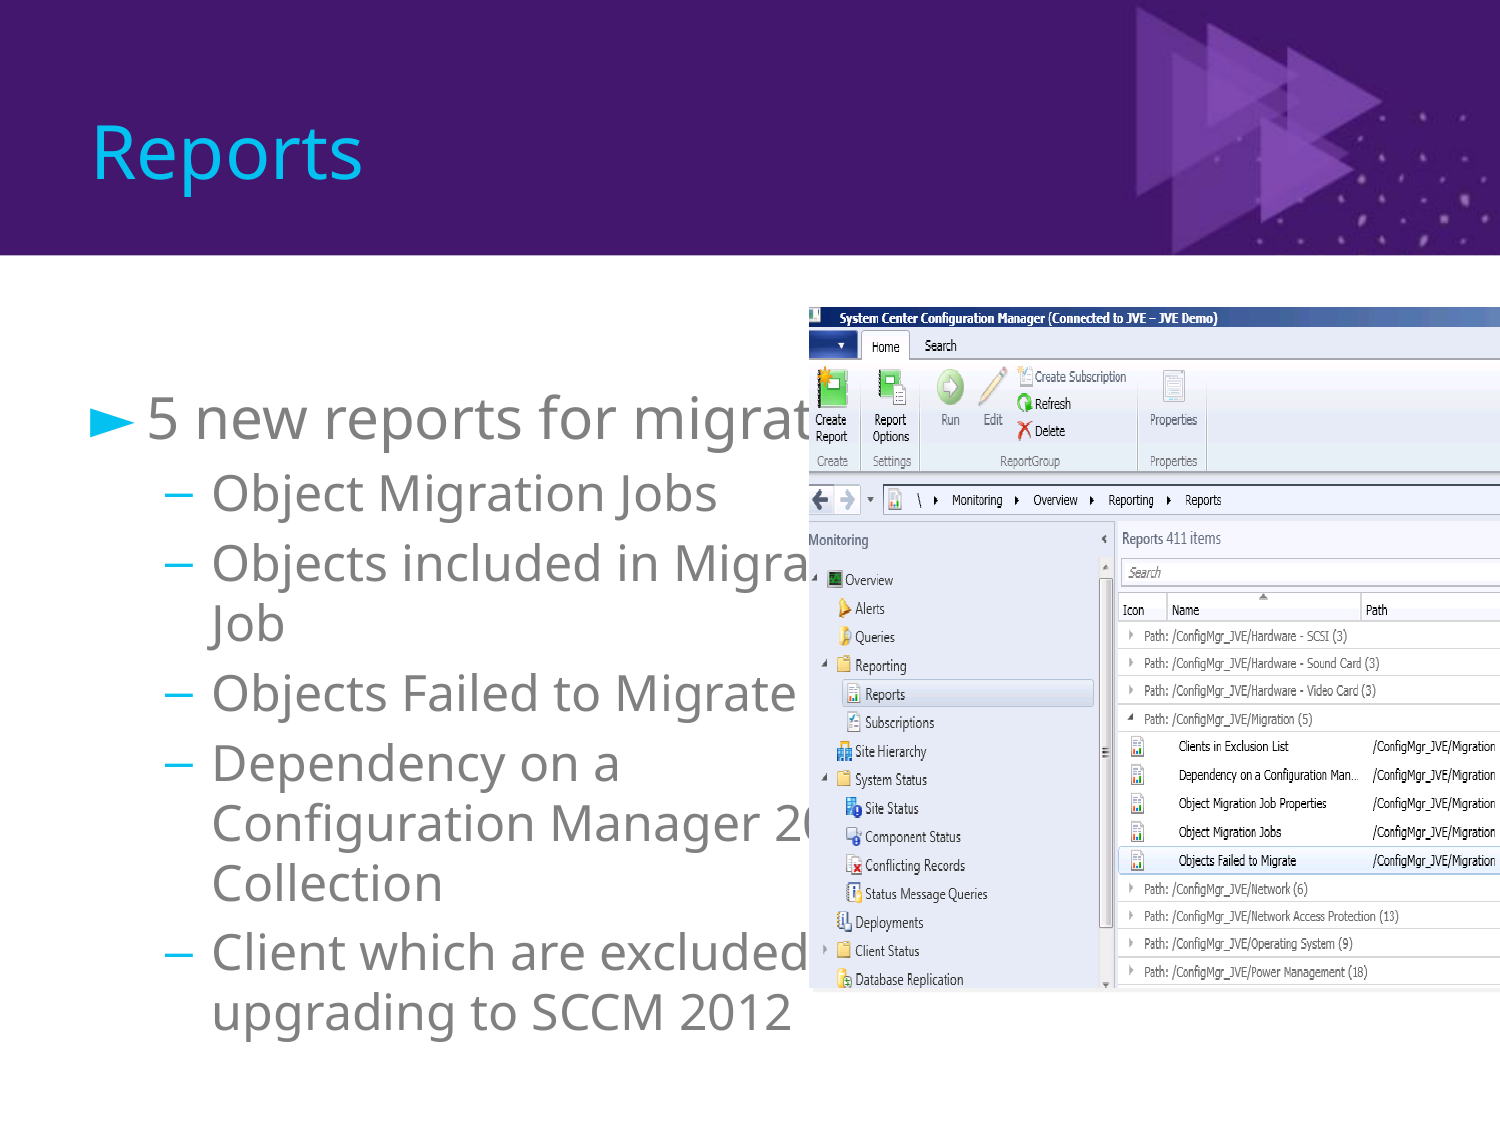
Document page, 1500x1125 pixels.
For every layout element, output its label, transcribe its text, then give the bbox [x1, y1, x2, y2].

list 5 new reports for migration: Object Migration Jobs Objects included in Migration Job Objects Failed to Migrate Dependency on a Configuration Manager 2007 Collection Client which are excluded from upgrading to SCCM 2012 [75, 373, 963, 1005]
picture [0, 0, 1500, 255]
picture [808, 307, 1500, 989]
title Reports [75, 56, 1425, 244]
